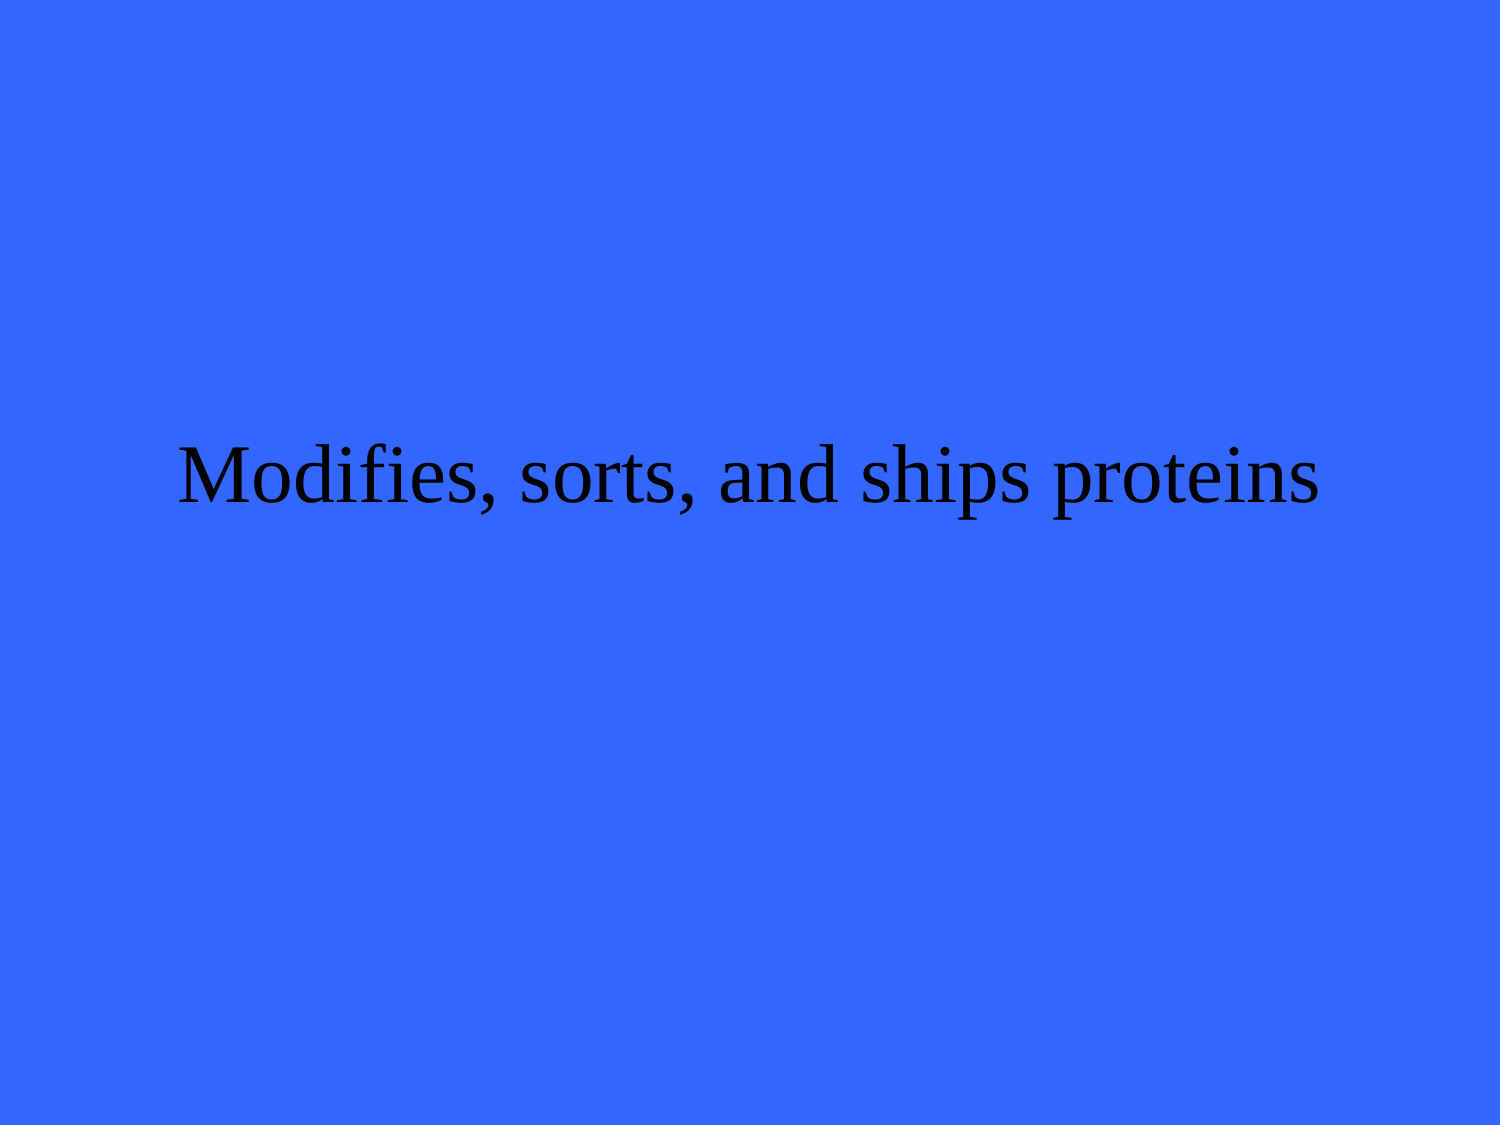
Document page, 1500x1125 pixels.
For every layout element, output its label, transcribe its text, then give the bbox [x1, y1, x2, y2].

title Modifies, sorts, and ships proteins [112, 375, 1388, 563]
